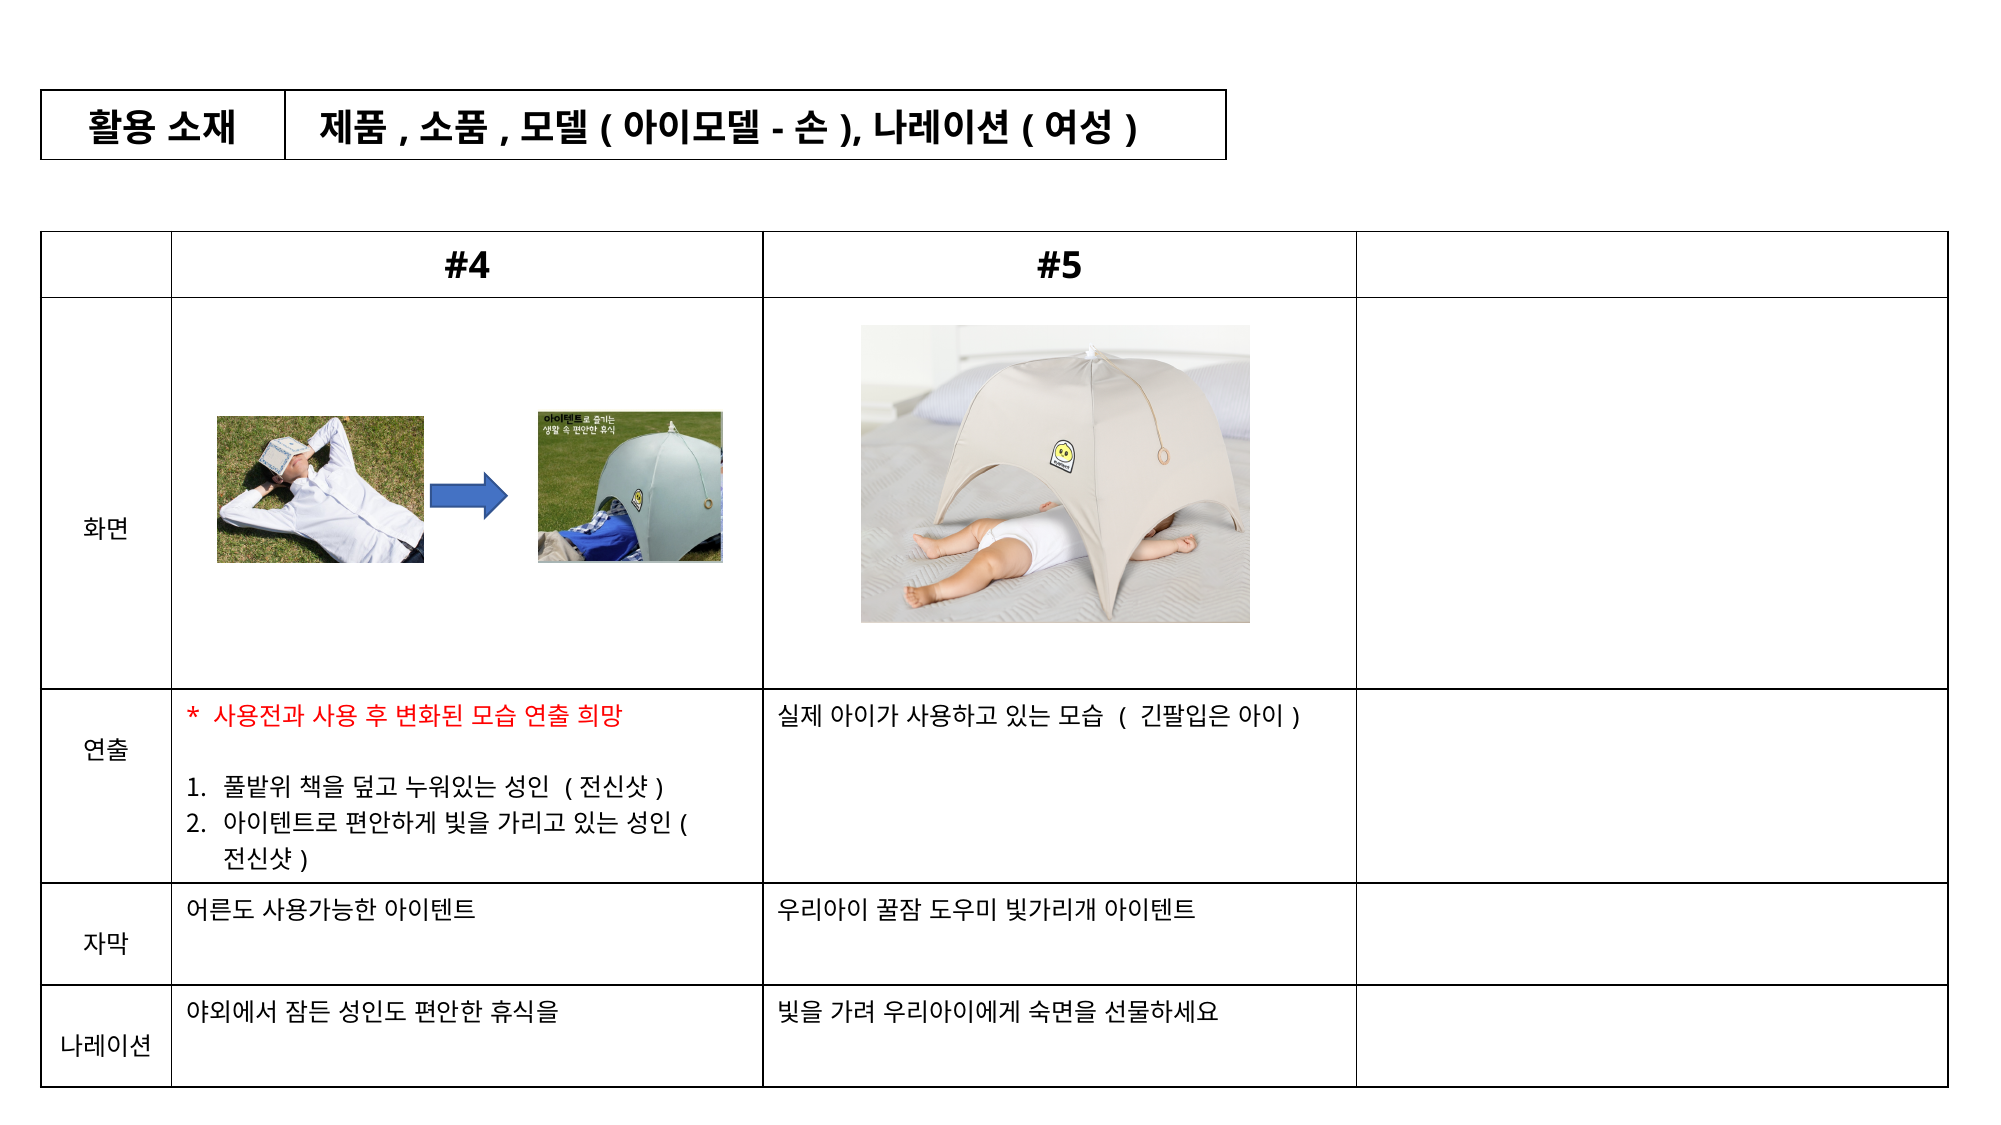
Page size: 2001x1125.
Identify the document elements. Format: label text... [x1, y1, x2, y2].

table_cell 나레이션 [42, 986, 171, 1086]
table_cell 연출 [42, 690, 171, 882]
picture [535, 409, 723, 563]
table_header #4 [172, 232, 762, 297]
table_cell [1357, 884, 1947, 984]
table_header 제품,소품,모델(아이모델-손),나레이션(여성) [286, 91, 1225, 159]
table_cell 빛을 가려 우리아이에게 숙면을 선물하세요 [764, 986, 1356, 1086]
table_cell 우리아이 꿀잠 도우미 빛가리개 아이텐트 [764, 884, 1356, 984]
table_cell 야외에서 잠든 성인도 편안한 휴식을 [172, 986, 762, 1086]
table_header 활용 소재 [42, 91, 284, 159]
table_cell [1357, 298, 1947, 688]
table_cell 자막 [42, 884, 171, 984]
table_header [42, 232, 171, 297]
text_box [429, 471, 509, 521]
table_cell 화면 [42, 298, 171, 688]
table_cell 어른도 사용가능한 아이텐트 [172, 884, 762, 984]
table_cell 실제 아이가 사용하고 있는 모습 ( 긴팔입은 아이) [764, 690, 1356, 882]
table_cell [172, 298, 762, 688]
table_cell * 사용전과 사용 후 변화된 모습 연출 희망 풀밭위 책을 덮고 누워있는 성인 (전신샷) 아이텐트로 편안하게 빛을 가리고 있는 성인(전신샷) [172, 690, 762, 882]
table_cell [1357, 690, 1947, 882]
table_cell [1357, 986, 1947, 1086]
picture [217, 416, 424, 563]
table_cell [764, 298, 1356, 688]
picture [861, 325, 1250, 623]
table_header #5 [764, 232, 1356, 297]
table_header [1357, 232, 1947, 297]
